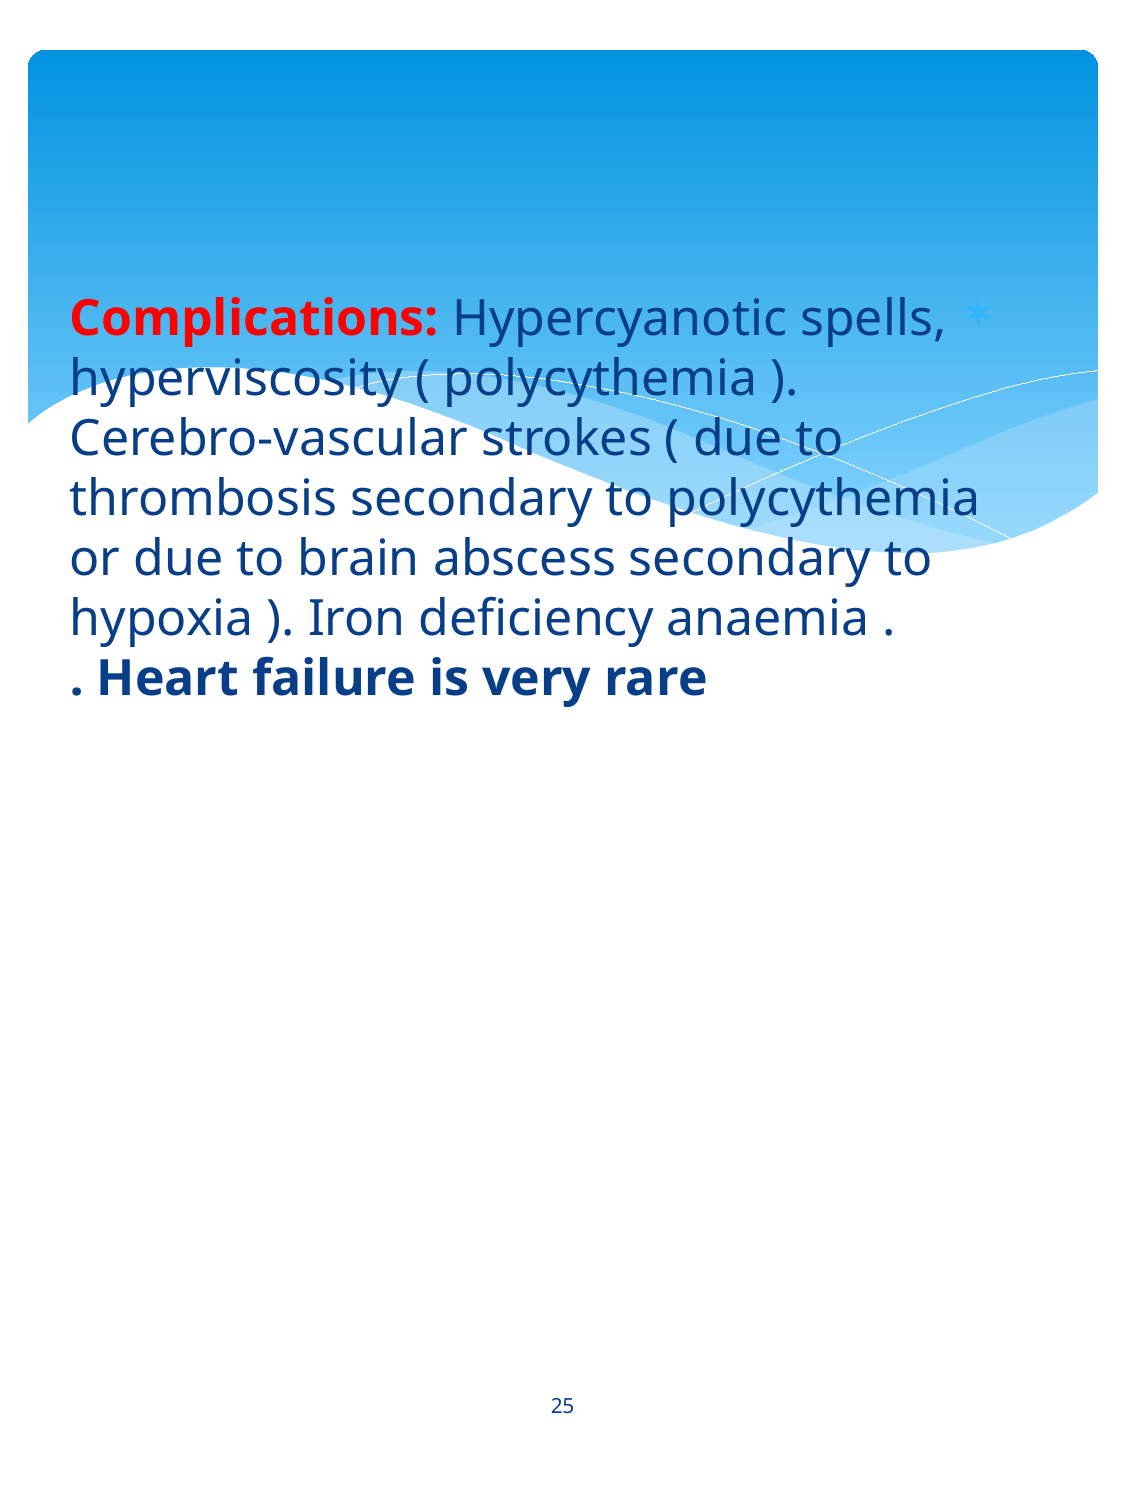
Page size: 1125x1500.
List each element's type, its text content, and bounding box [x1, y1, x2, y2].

slide_number 25 [491, 1367, 634, 1447]
list Complications: Hypercyanotic spells, hyperviscosity ( polycythemia ). Cerebro-vascular strokes ( due to thrombosis secondary to polycythemia or due to brain abscess secondary to hypoxia ). Iron deficiency anaemia . Heart failure is very rare . [54, 277, 1071, 1353]
